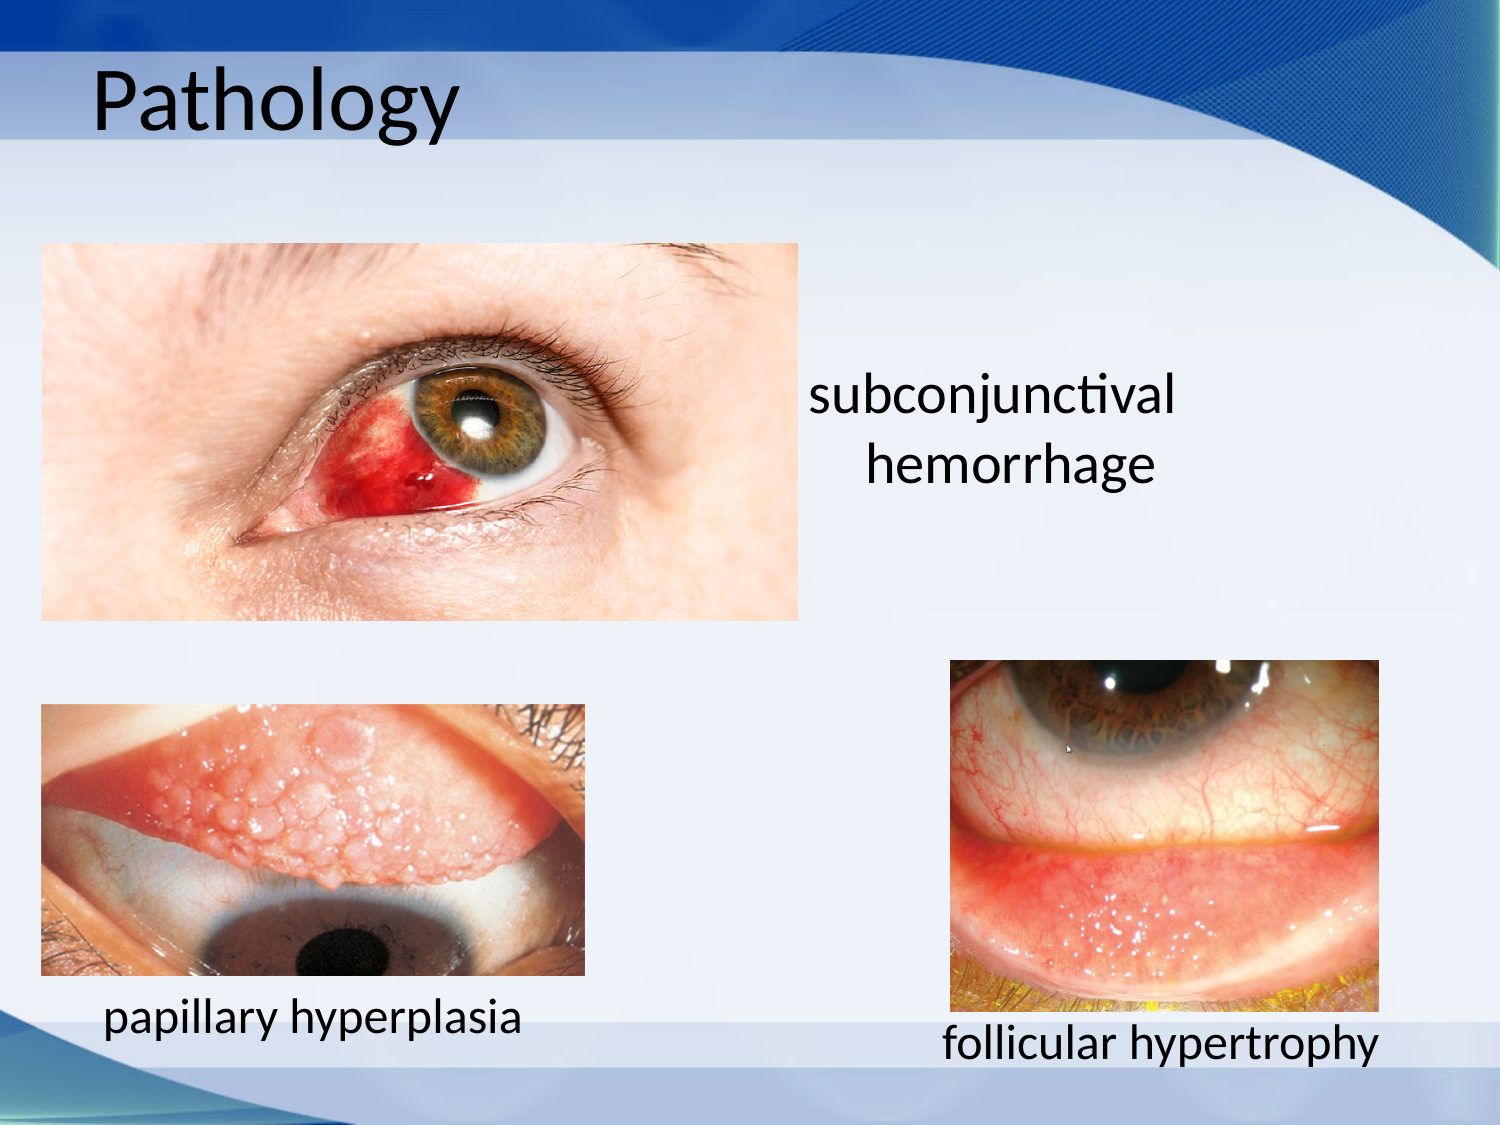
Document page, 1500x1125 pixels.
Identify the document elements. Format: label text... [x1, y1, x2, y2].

list subconjunctival hemorrhage [802, 348, 1247, 480]
picture [0, 0, 1500, 1125]
text_box follicular hypertrophy [927, 1002, 1403, 1125]
title Pathology [76, 0, 1427, 188]
text_box papillary hyperplasia [41, 981, 585, 1104]
